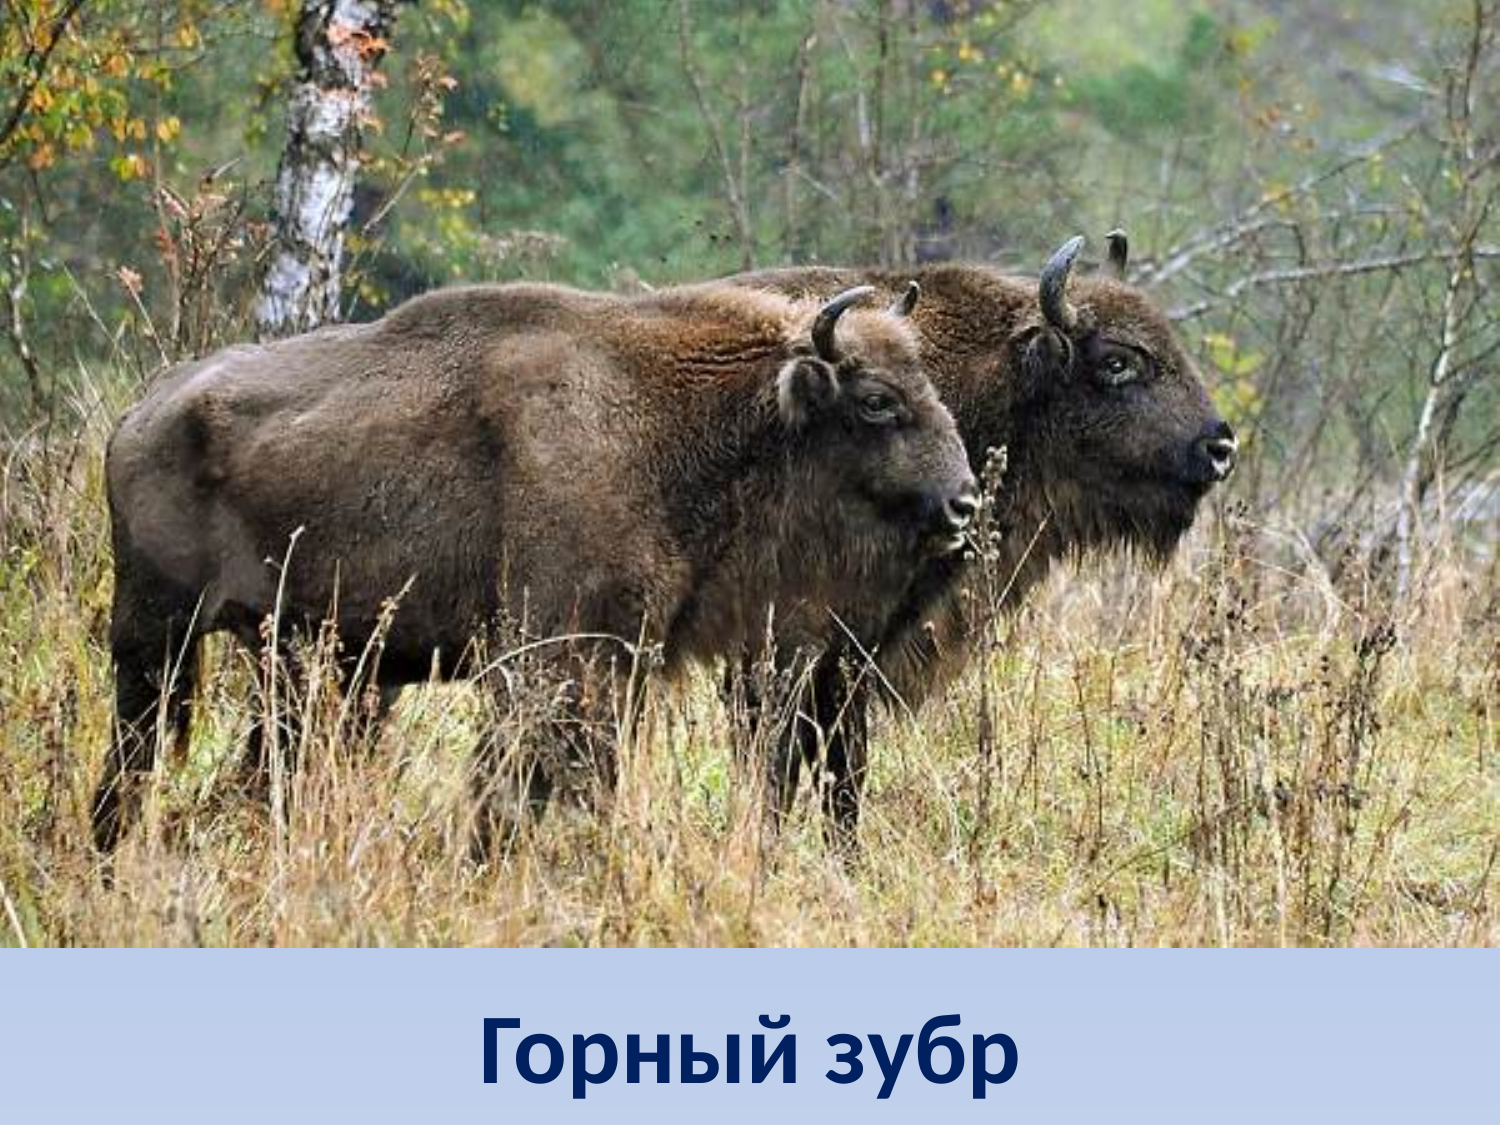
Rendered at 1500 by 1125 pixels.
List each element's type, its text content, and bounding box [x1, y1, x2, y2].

picture [0, 0, 1500, 948]
text_box Горный зубр [375, 975, 1126, 1111]
